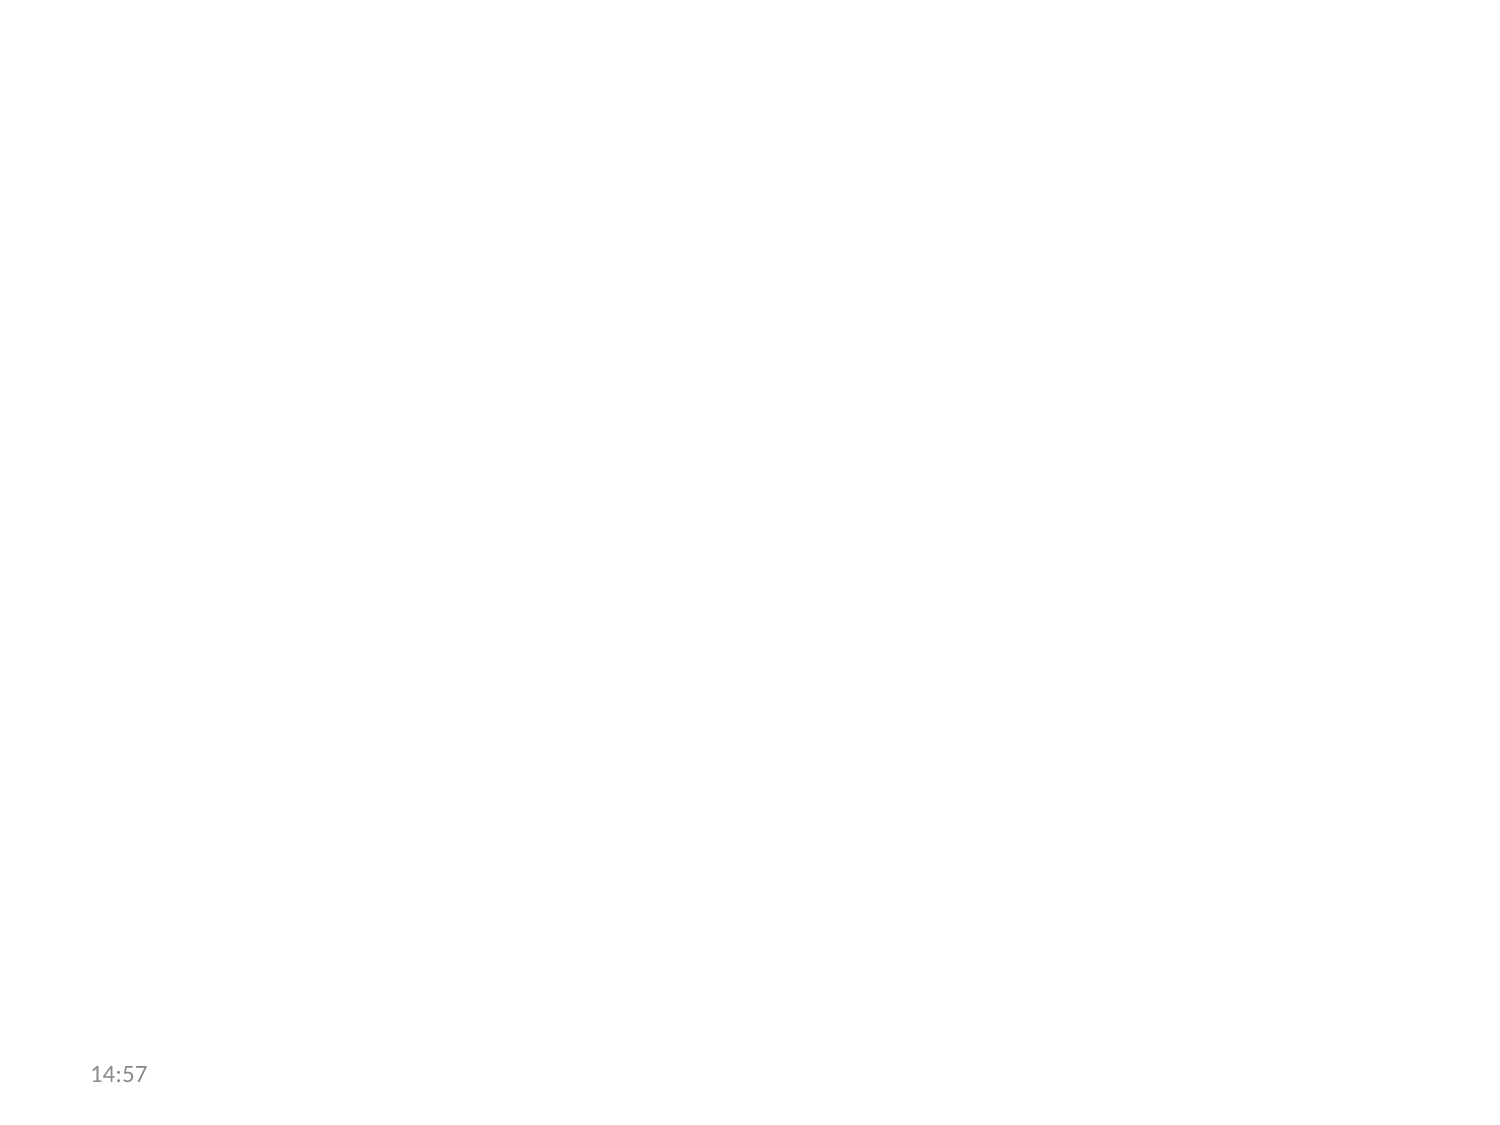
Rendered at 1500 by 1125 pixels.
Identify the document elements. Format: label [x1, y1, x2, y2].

slide_number [75, 1042, 425, 1103]
